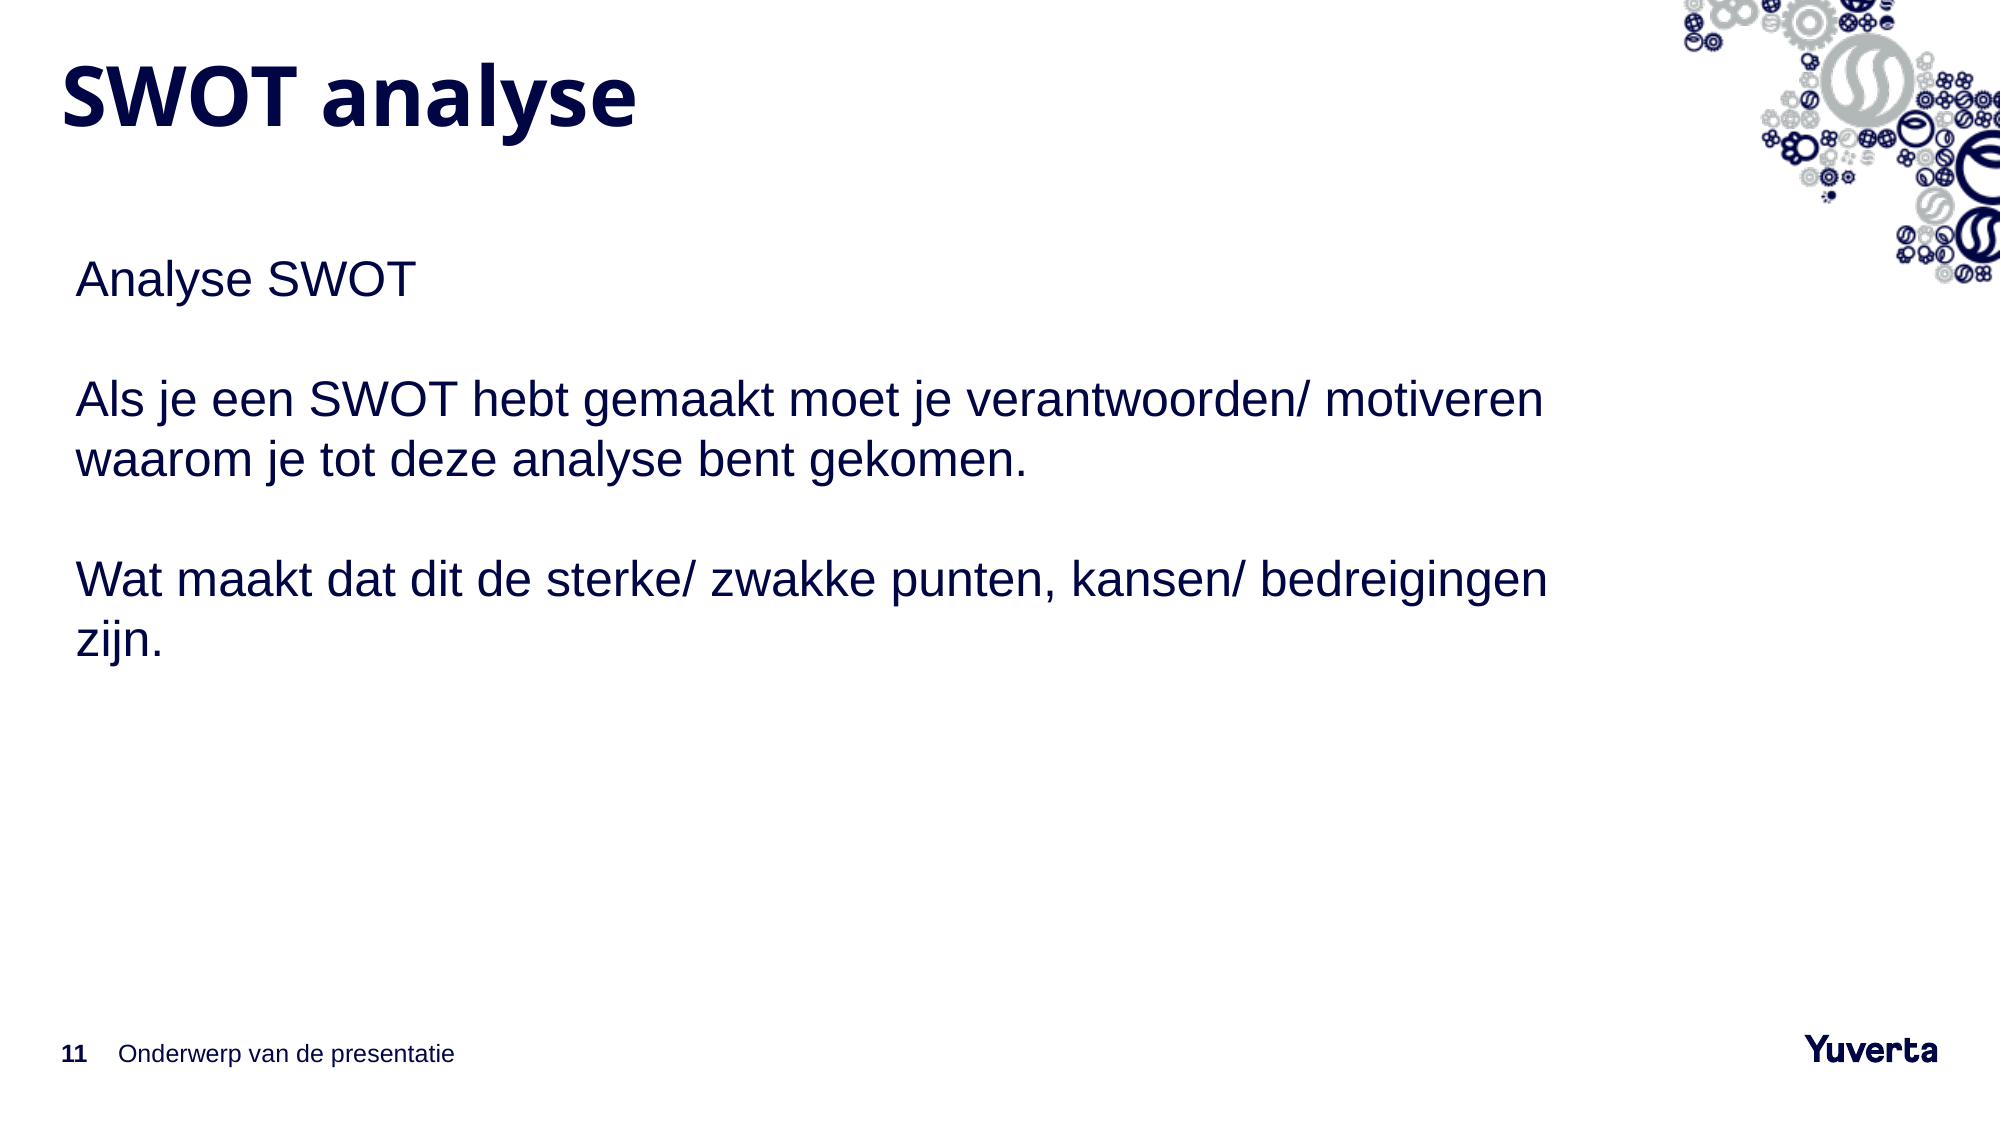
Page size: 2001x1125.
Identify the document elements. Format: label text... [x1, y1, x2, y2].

footer Onderwerp van de presentatie [118, 1037, 987, 1073]
title SWOT analyse [60, 48, 1744, 239]
slide_number 11 [60, 1037, 113, 1073]
text_box Analyse SWOT Als je een SWOT hebt gemaakt moet je verantwoorden/ motiveren waarom je tot deze analyse bent gekomen. Wat maakt dat dit de sterke/ zwakke punten, kansen/ bedreigingen zijn. [60, 238, 1657, 854]
picture [0, 0, 2000, 1125]
